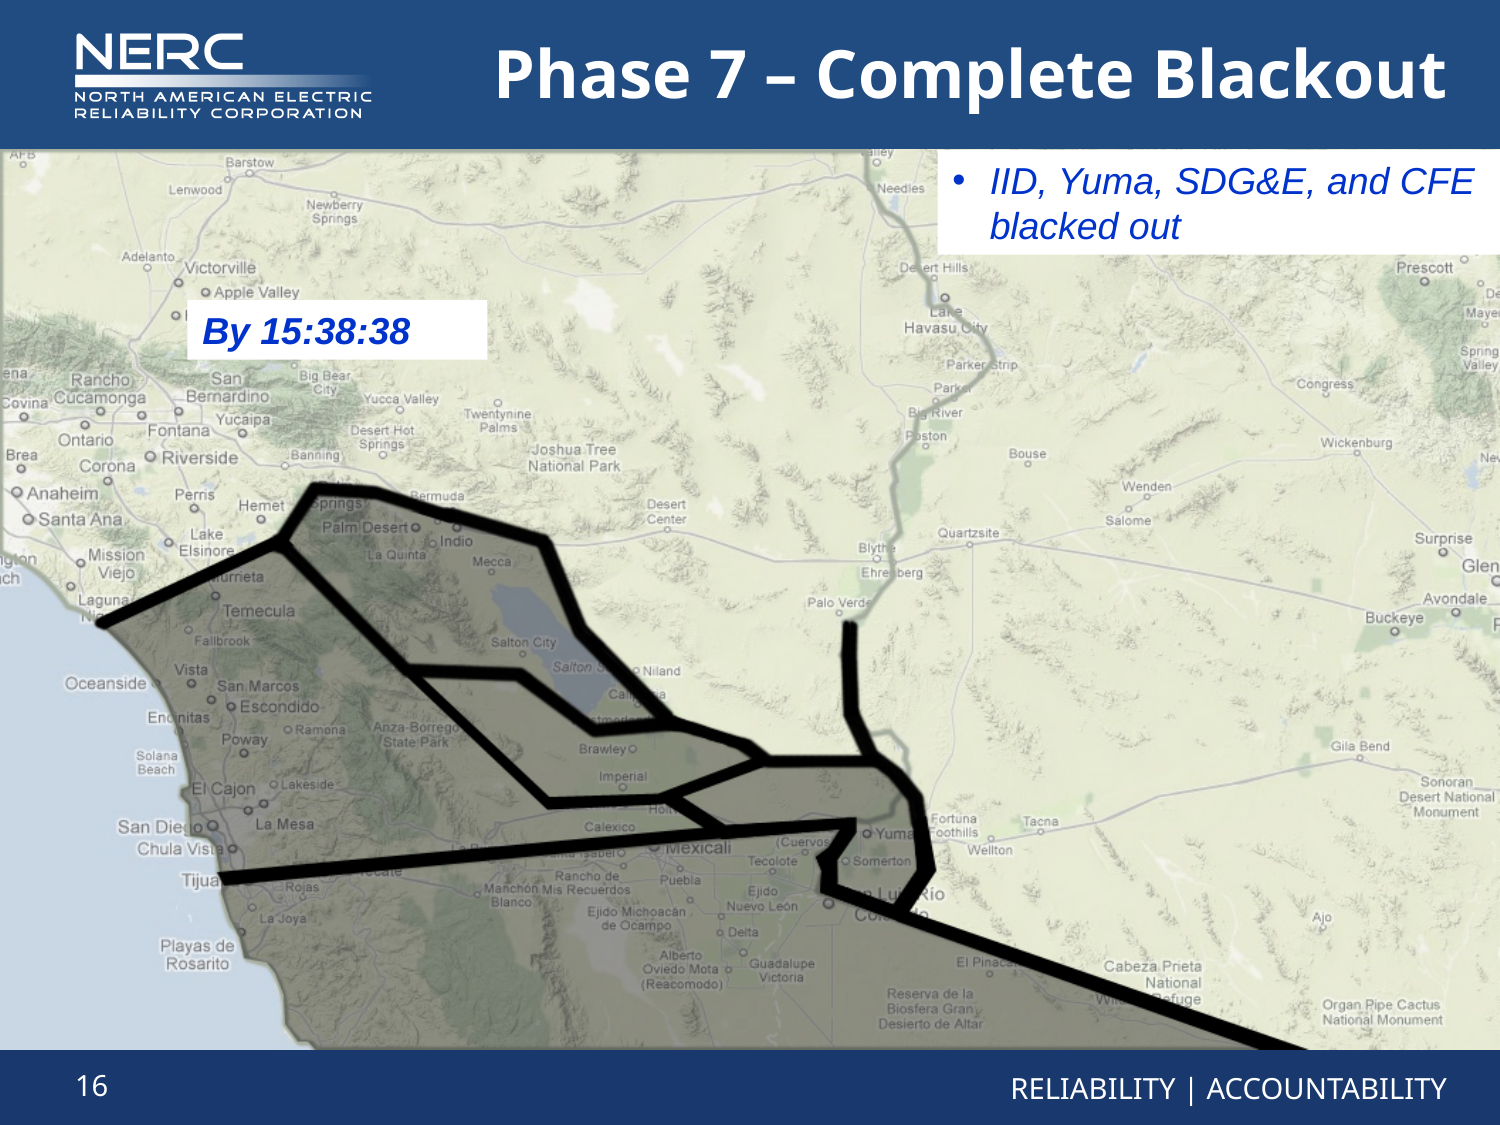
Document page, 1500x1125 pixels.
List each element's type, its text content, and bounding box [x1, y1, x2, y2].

title Phase 7 – Complete Blackout [412, 24, 1463, 133]
picture [0, 0, 1500, 1051]
